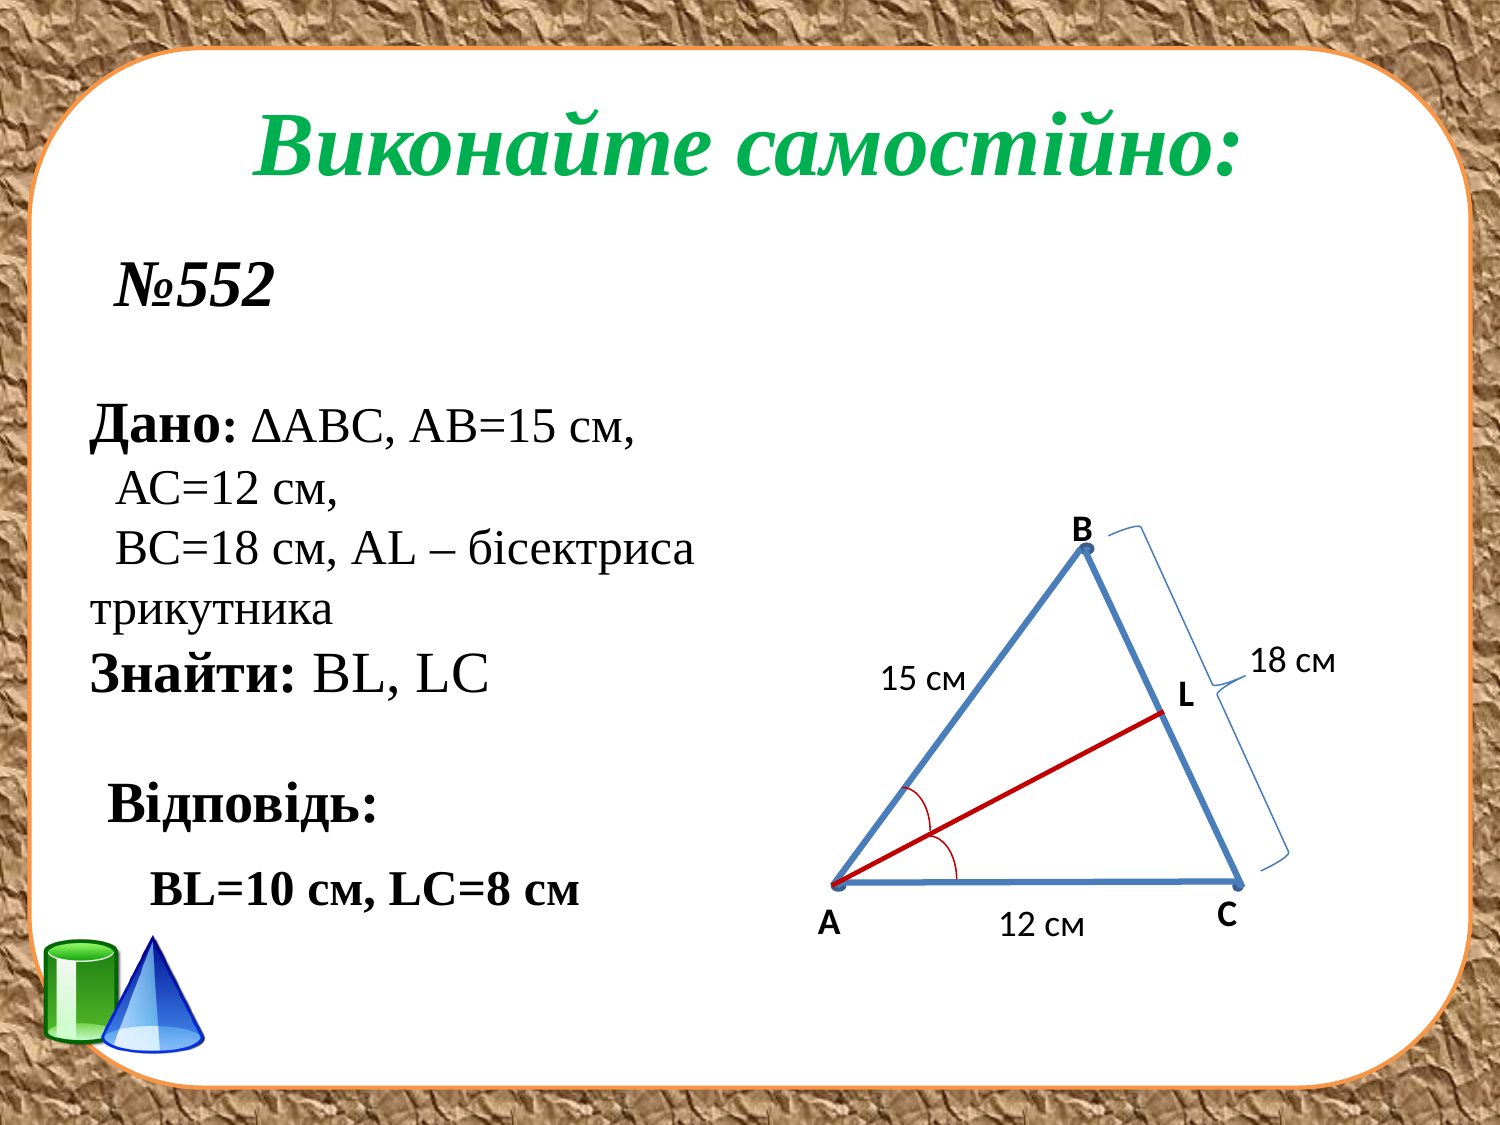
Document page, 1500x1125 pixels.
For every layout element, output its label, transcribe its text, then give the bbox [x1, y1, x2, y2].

text_box В [1057, 496, 1136, 549]
text_box №552 [100, 232, 313, 328]
text_box А [803, 889, 874, 950]
text_box 12 см [983, 894, 1161, 952]
list [41, 232, 754, 752]
text_box С [1202, 881, 1274, 942]
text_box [832, 548, 1081, 709]
text_box ВL=10 см, LC=8 см [135, 848, 611, 923]
text_box Відповідь: [92, 756, 432, 842]
text_box [1107, 525, 1152, 549]
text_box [831, 711, 1165, 886]
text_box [1084, 550, 1243, 888]
text_box 18 см [1247, 627, 1353, 688]
picture [0, 0, 1500, 1125]
text_box [1247, 758, 1290, 872]
title Виконайте самостійно: [75, 45, 1425, 233]
text_box Дано: ∆АВС, АВ=15 см, АС=12 см, ВС=18 см, АL – бісектриса трикутника Знайти: ВL, LC [75, 376, 784, 712]
